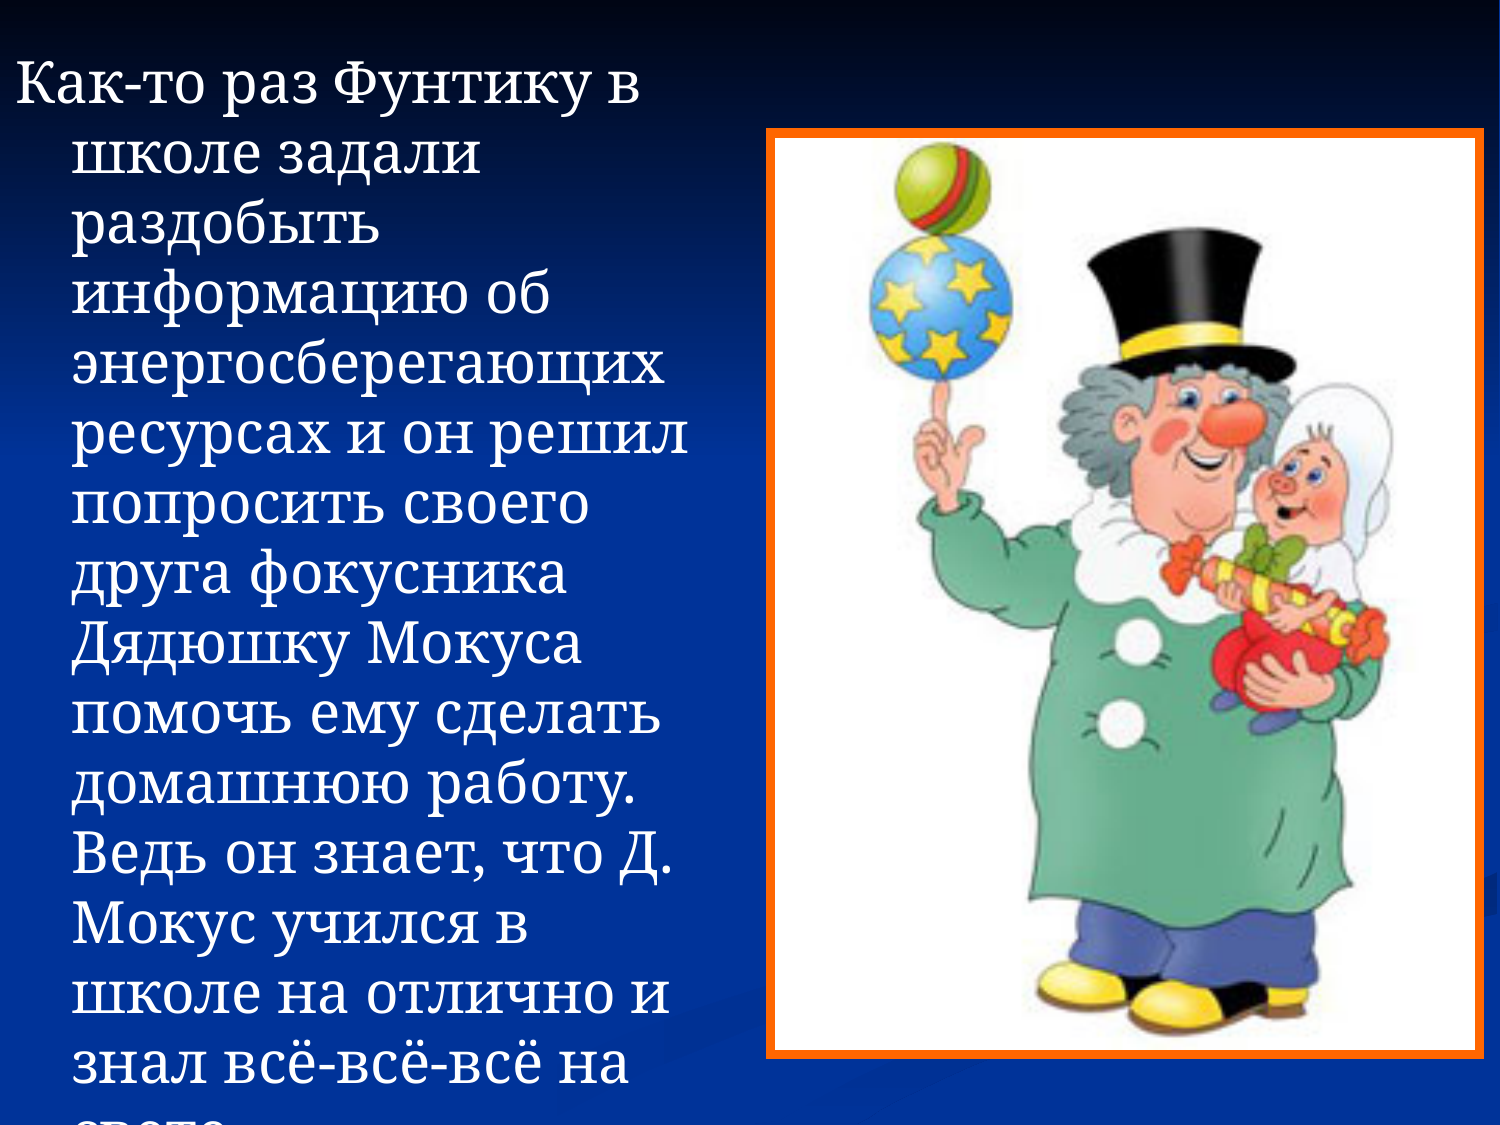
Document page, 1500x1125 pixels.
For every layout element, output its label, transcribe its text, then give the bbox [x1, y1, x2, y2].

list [774, 137, 1476, 1051]
list Как-то раз Фунтику в школе задали раздобыть информацию об энергосберегающих ресурсах и он решил попросить своего друга фокусника Дядюшку Мокуса помочь ему сделать домашнюю работу. Ведь он знает, что Д. Мокус учился в школе на отлично и знал всё-всё-всё на свете. [0, 37, 738, 1125]
